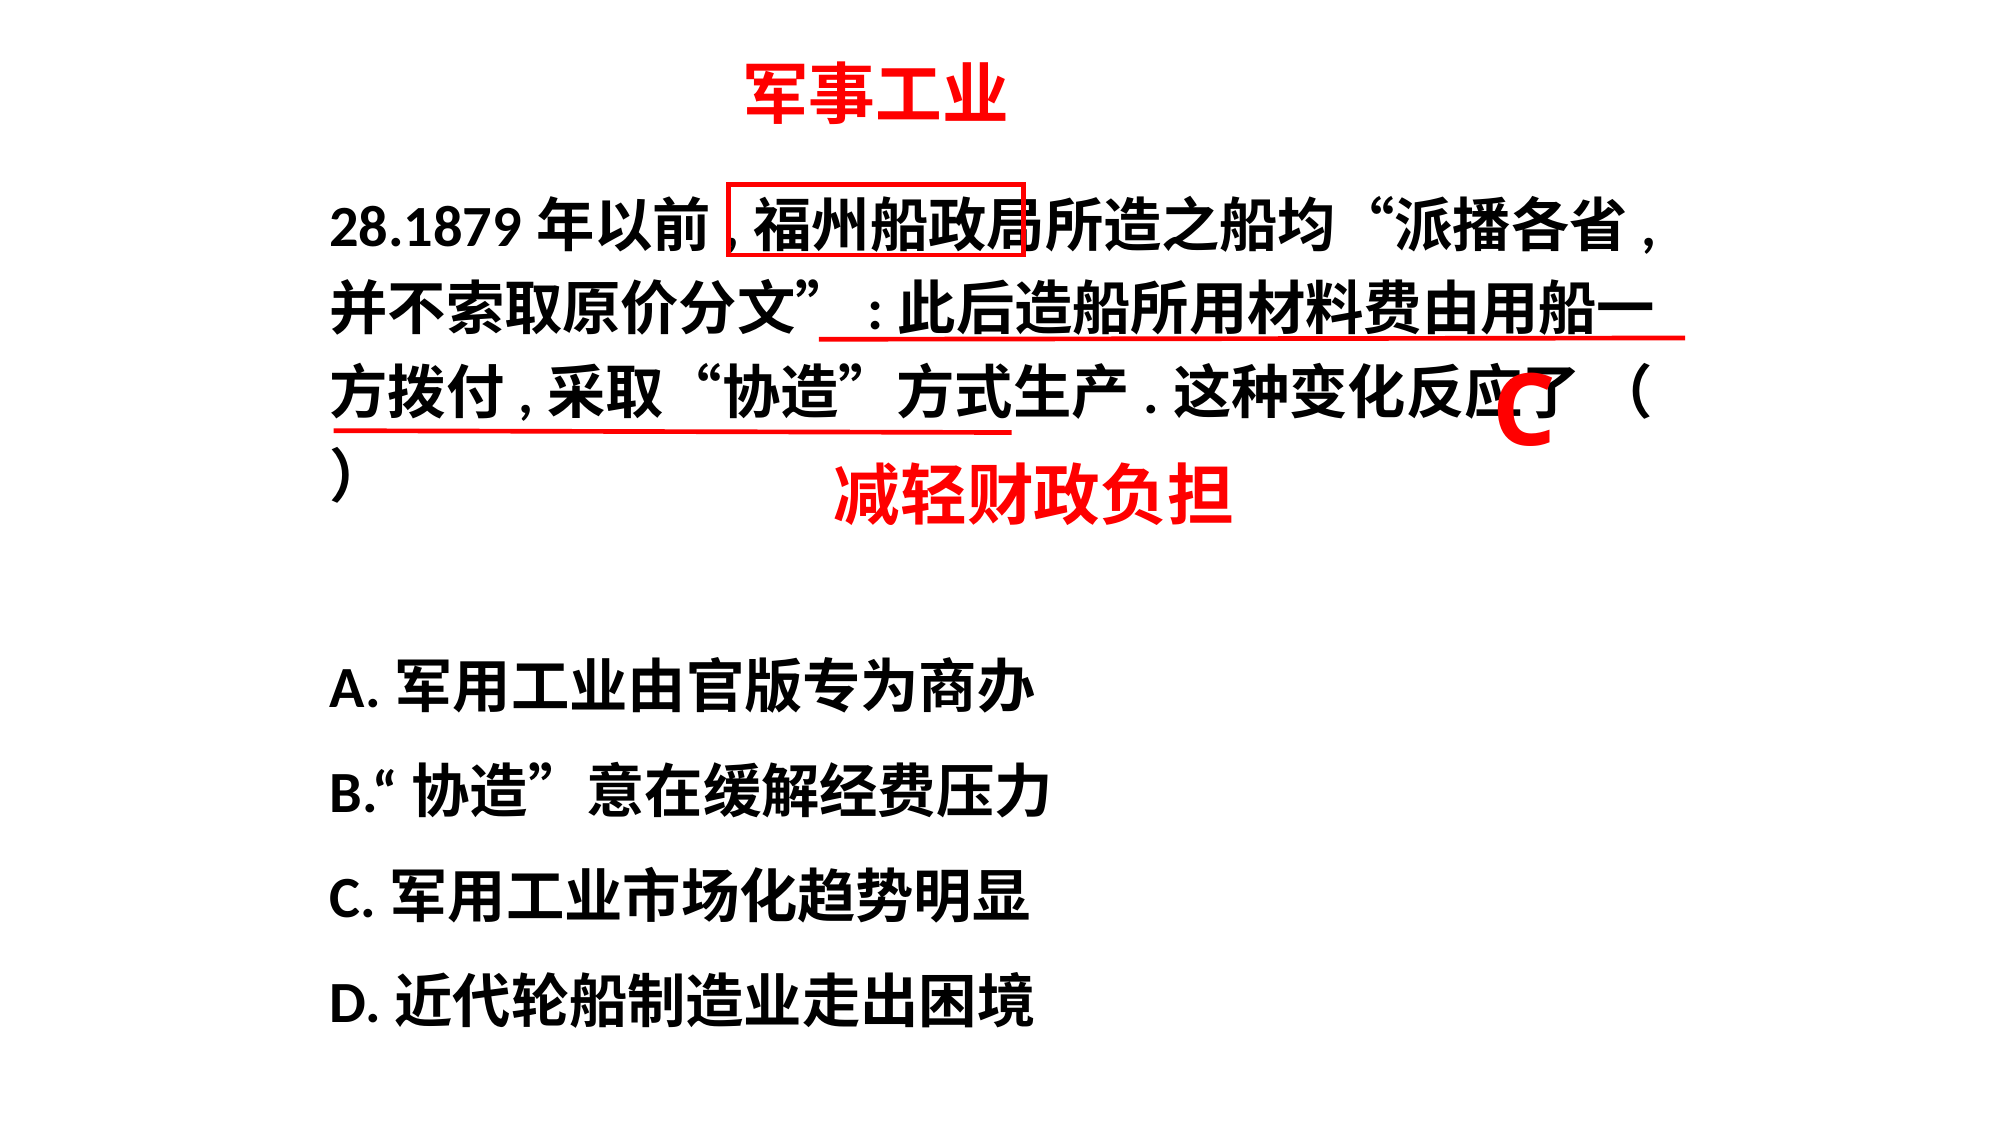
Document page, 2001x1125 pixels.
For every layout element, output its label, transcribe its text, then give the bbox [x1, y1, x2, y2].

list 28.1879年以前,福州船政局所造之船均“派播各省,并不索取原价分文”:此后造船所用材料费由用船一方拨付,采取“协造”方式生产.这种变化反应了 （ ） A.军用工业由官版专为商办 B.“协造”意在缓解经费压力 C.军用工业市场化趋势明显 D.近代轮船制造业走出困境 [314, 166, 1718, 995]
text_box 减轻财政负担 [819, 446, 1292, 541]
text_box 军事工业 [727, 44, 1065, 140]
text_box [727, 183, 1025, 256]
text_box C [1477, 340, 1571, 473]
